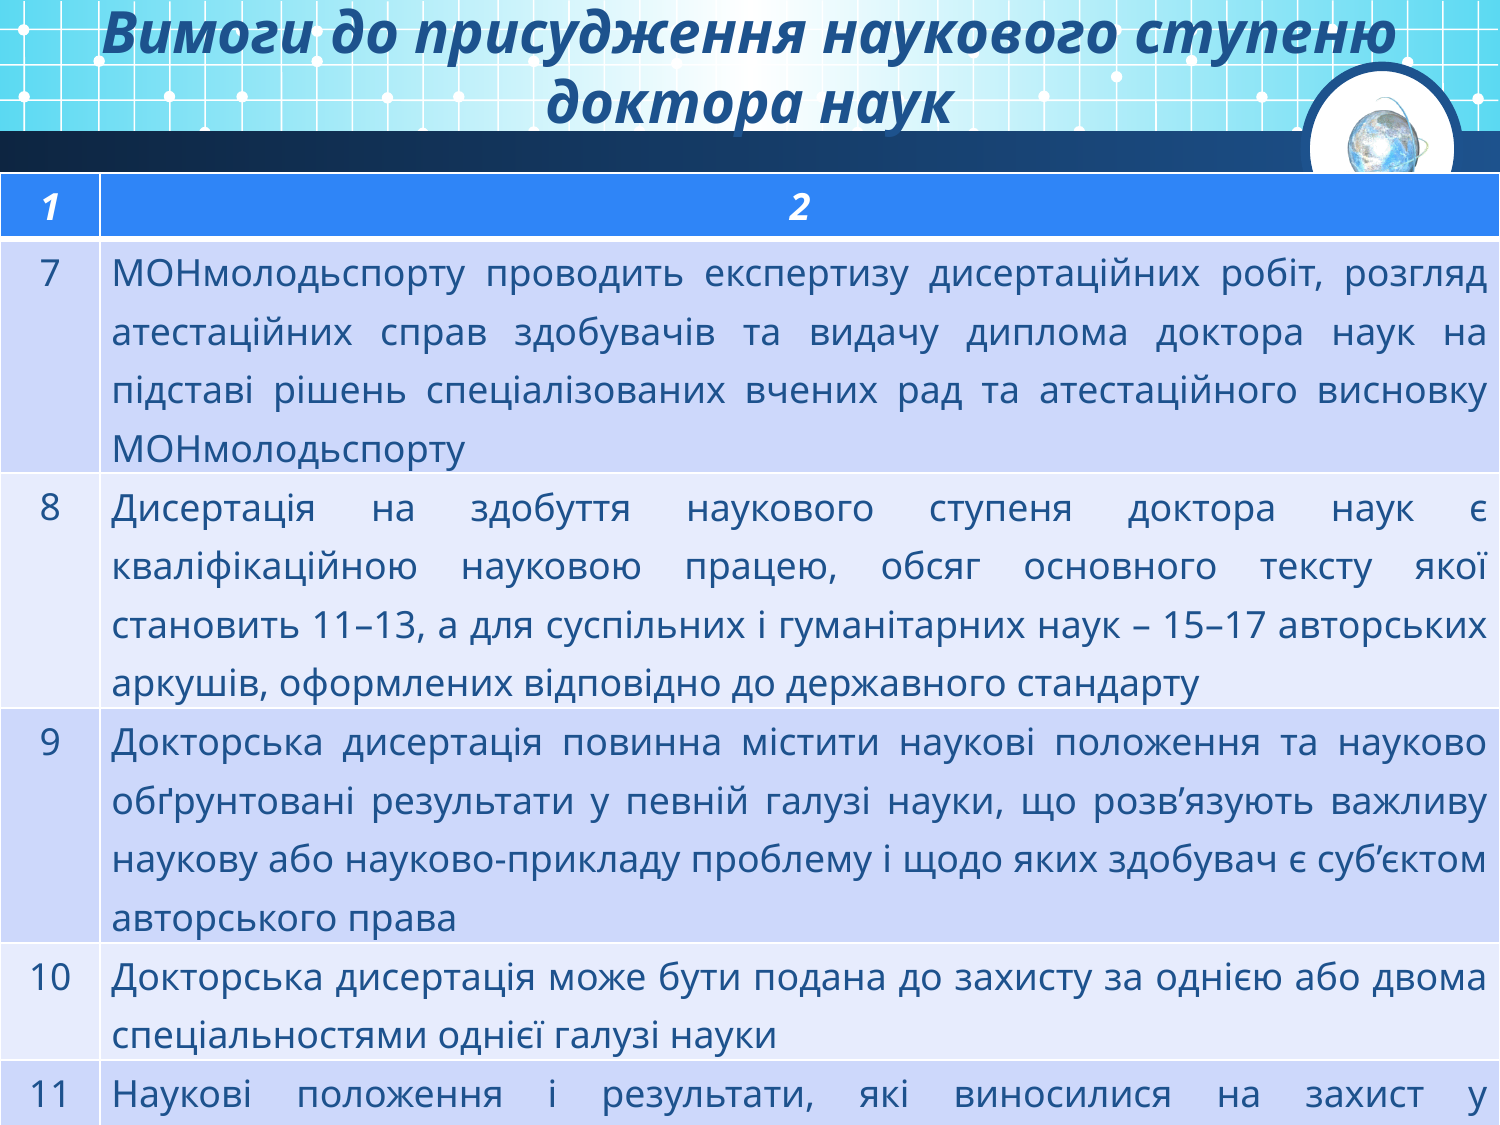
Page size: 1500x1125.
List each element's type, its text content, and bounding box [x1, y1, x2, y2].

table_cell МОНмолодьспорту проводить експертизу дисертаційних робіт, розгляд атестаційних справ здобувачів та видачу диплома доктора наук на підставі рішень спеціалізованих вчених рад та атестаційного висновку МОНмолодьспорту [101, 242, 1499, 472]
table_cell Докторська дисертація може бути подана до захисту за однією або двома спеціальностями однієї галузі науки [101, 944, 1499, 1059]
picture [1310, 130, 1454, 172]
table_cell Наукові положення і результати, які виносилися на захист у кандидатській дисертації здобувача наукового ступеня доктора наук, не можуть повторно виноситися на захист його докторській дисертації [101, 1061, 1499, 1125]
table_header 1 [1, 174, 99, 236]
title Вимоги до присудження наукового ступеню доктора наук [0, 0, 1500, 130]
table_cell Дисертація на здобуття наукового ступеня доктора наук є кваліфікаційною науковою працею, обсяг основного тексту якої становить 11–13, а для суспільних і гуманітарних наук – 15–17 авторських аркушів, оформлених відповідно до державного стандарту [101, 474, 1499, 707]
table_cell 7 [1, 242, 99, 472]
table_cell 8 [1, 474, 99, 707]
table_cell 11 [1, 1061, 99, 1125]
table_cell 10 [1, 944, 99, 1059]
table_header 2 [101, 174, 1499, 236]
table_cell Докторська дисертація повинна містити наукові положення та науково обґрунтовані результати у певній галузі науки, що розв’язують важливу наукову або науково-прикладу проблему і щодо яких здобувач є суб’єктом авторського права [101, 709, 1499, 942]
table_cell 9 [1, 709, 99, 942]
